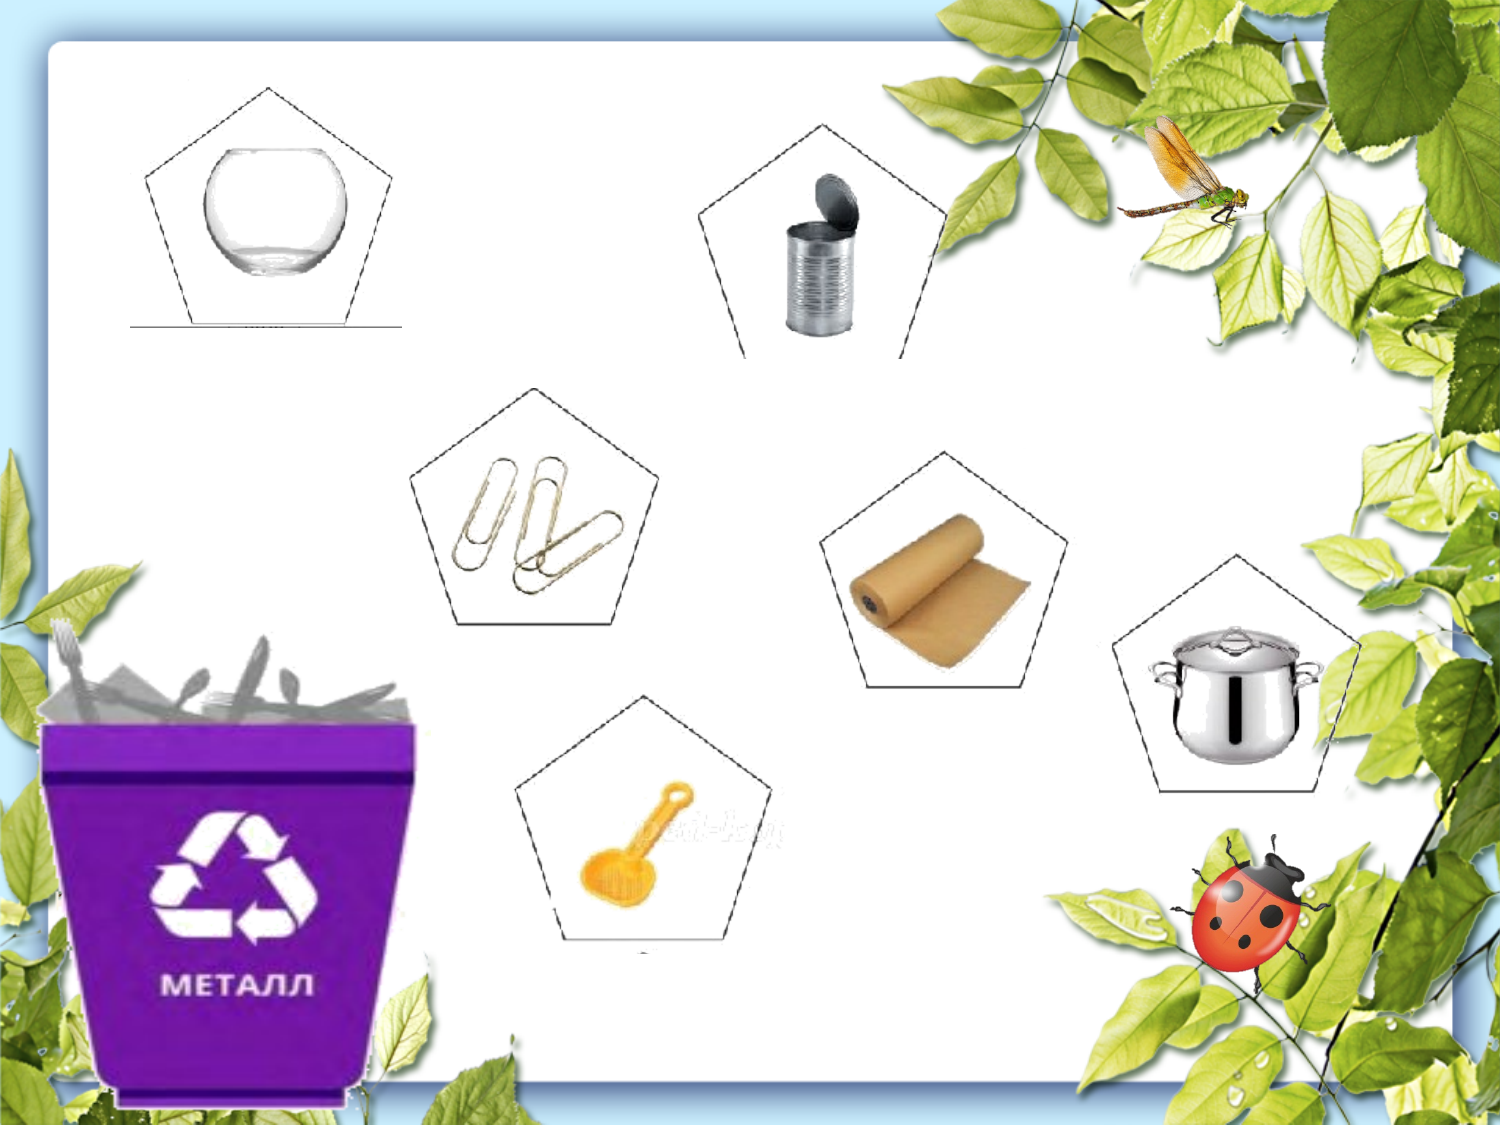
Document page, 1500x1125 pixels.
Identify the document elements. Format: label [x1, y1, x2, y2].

picture [688, 121, 950, 359]
text_box [112, 78, 1388, 634]
text_box [0, 562, 432, 1125]
picture [1114, 113, 1252, 233]
picture [0, 0, 1500, 1125]
picture [129, 79, 403, 328]
